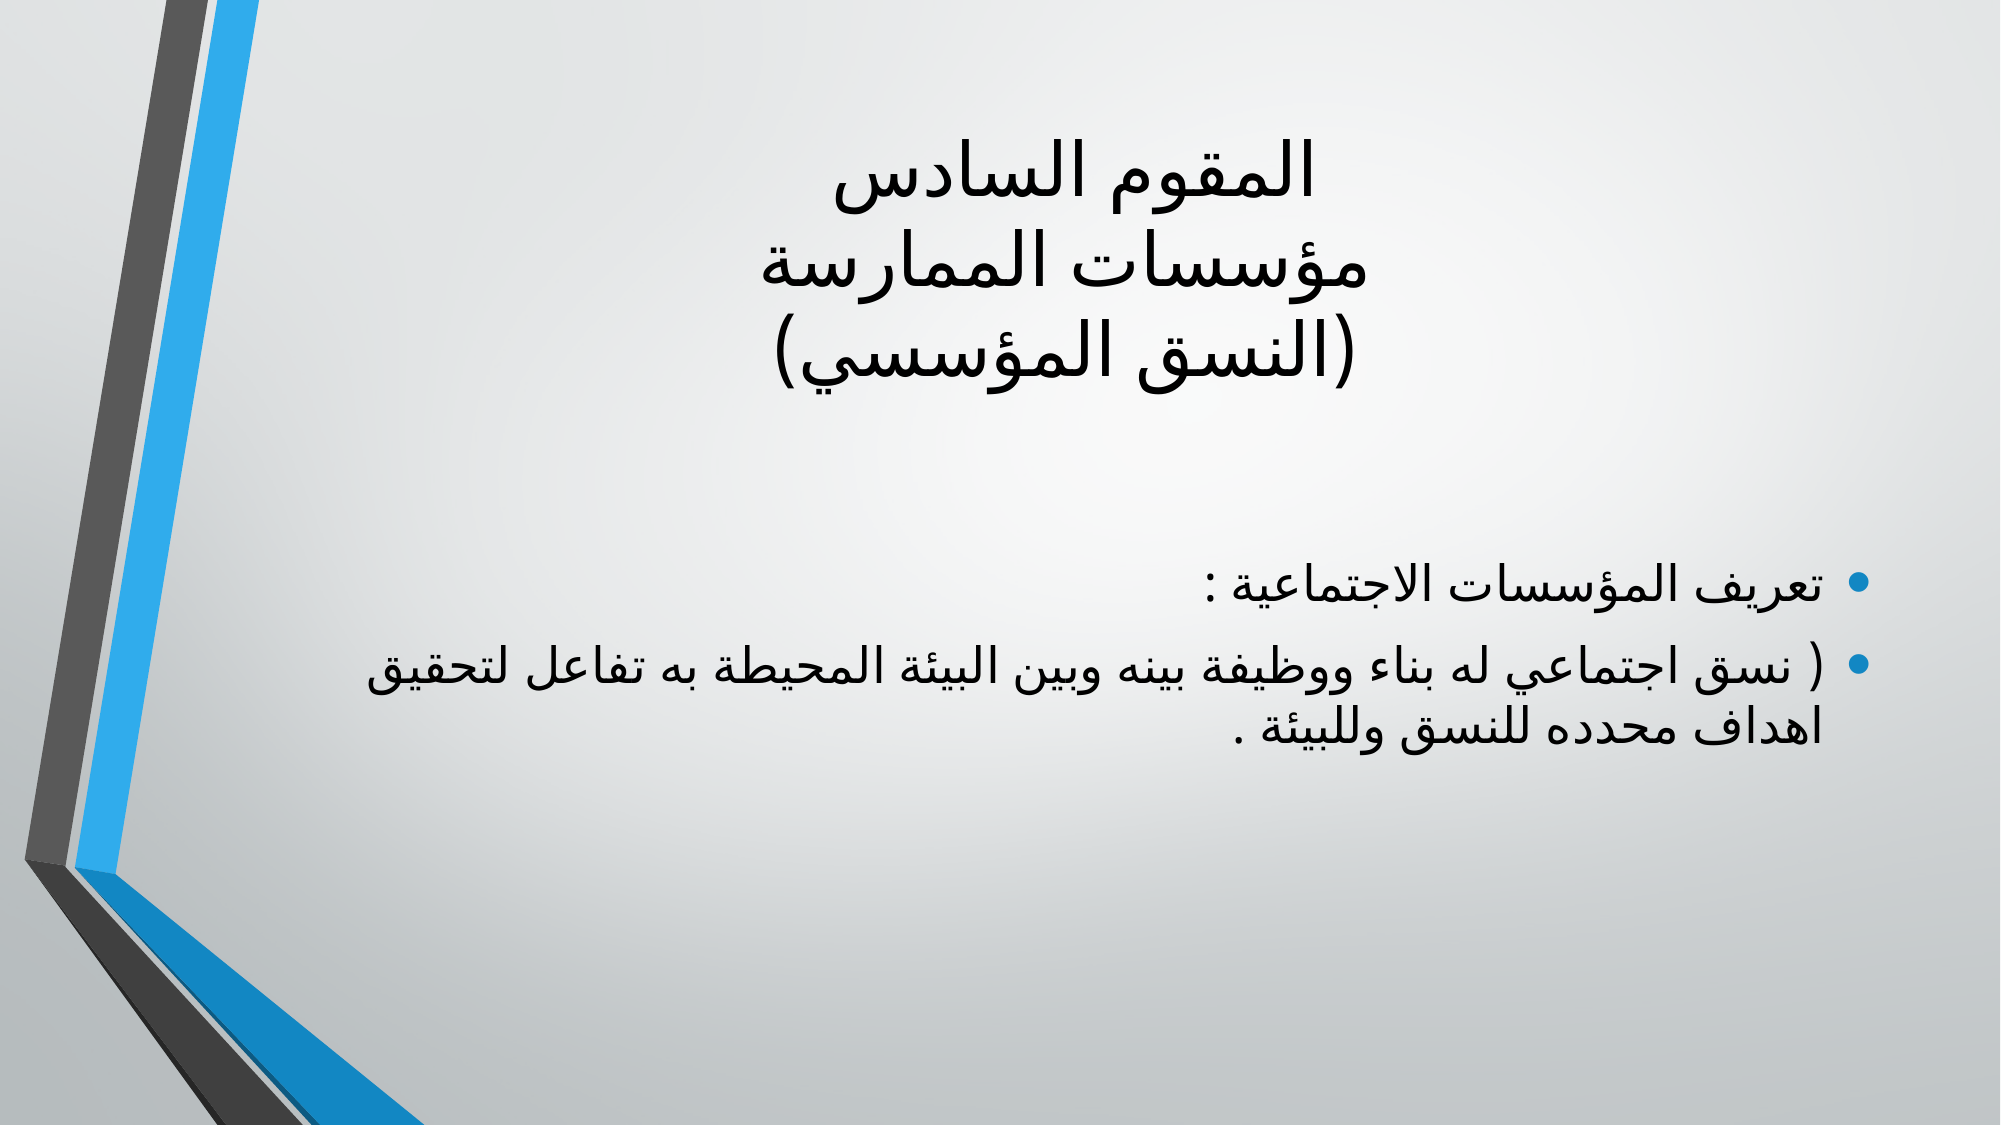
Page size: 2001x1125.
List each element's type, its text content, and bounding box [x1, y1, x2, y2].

list تعريف المؤسسات الاجتماعية : ( نسق اجتماعي له بناء ووظيفة بينه وبين البيئة المحيطة به تفاعل لتحقيق اهداف محدده للنسق وللبيئة . [243, 437, 1887, 950]
title المقوم السادس مؤسسات الممارسة (النسق المؤسسي) [243, 112, 1887, 400]
